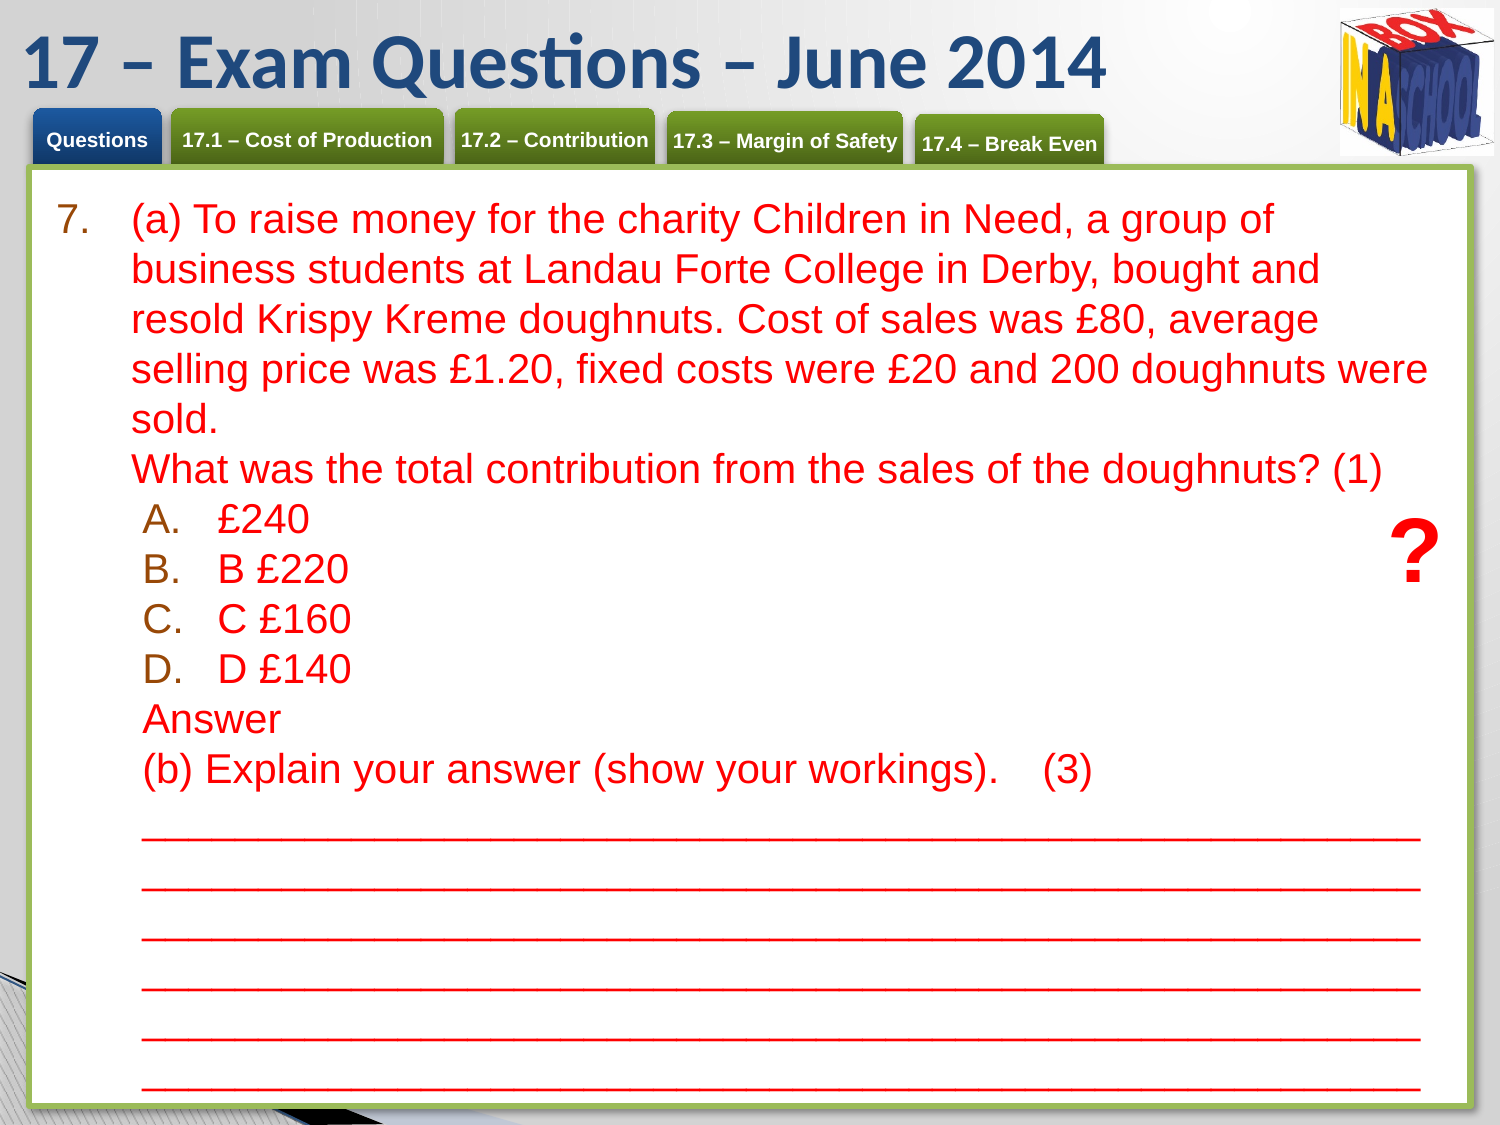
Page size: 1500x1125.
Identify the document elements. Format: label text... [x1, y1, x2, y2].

picture [1340, 8, 1495, 156]
title 17 – Exam Questions – June 2014 [5, 11, 1270, 102]
text_box (a) To raise money for the charity Children in Need, a group of business students at Landau Forte College in Derby, bought and resold Krispy Kreme doughnuts. Cost of sales was £80, average selling price was £1.20, fixed costs were £20 and 200 doughnuts were sold. What was the total contribution from the sales of the doughnuts? (1) £240 B £220 C £160 D £140 Answer (b) Explain your answer (show your workings). (3) _____________________________________________________________________________________________________________________________________________________________________________________________________________________________________________________________________________________________________________________________________________________________________________________________________(Total for Question 9 = 4 marks) [41, 184, 1459, 1125]
text_box ? [1372, 483, 1459, 609]
